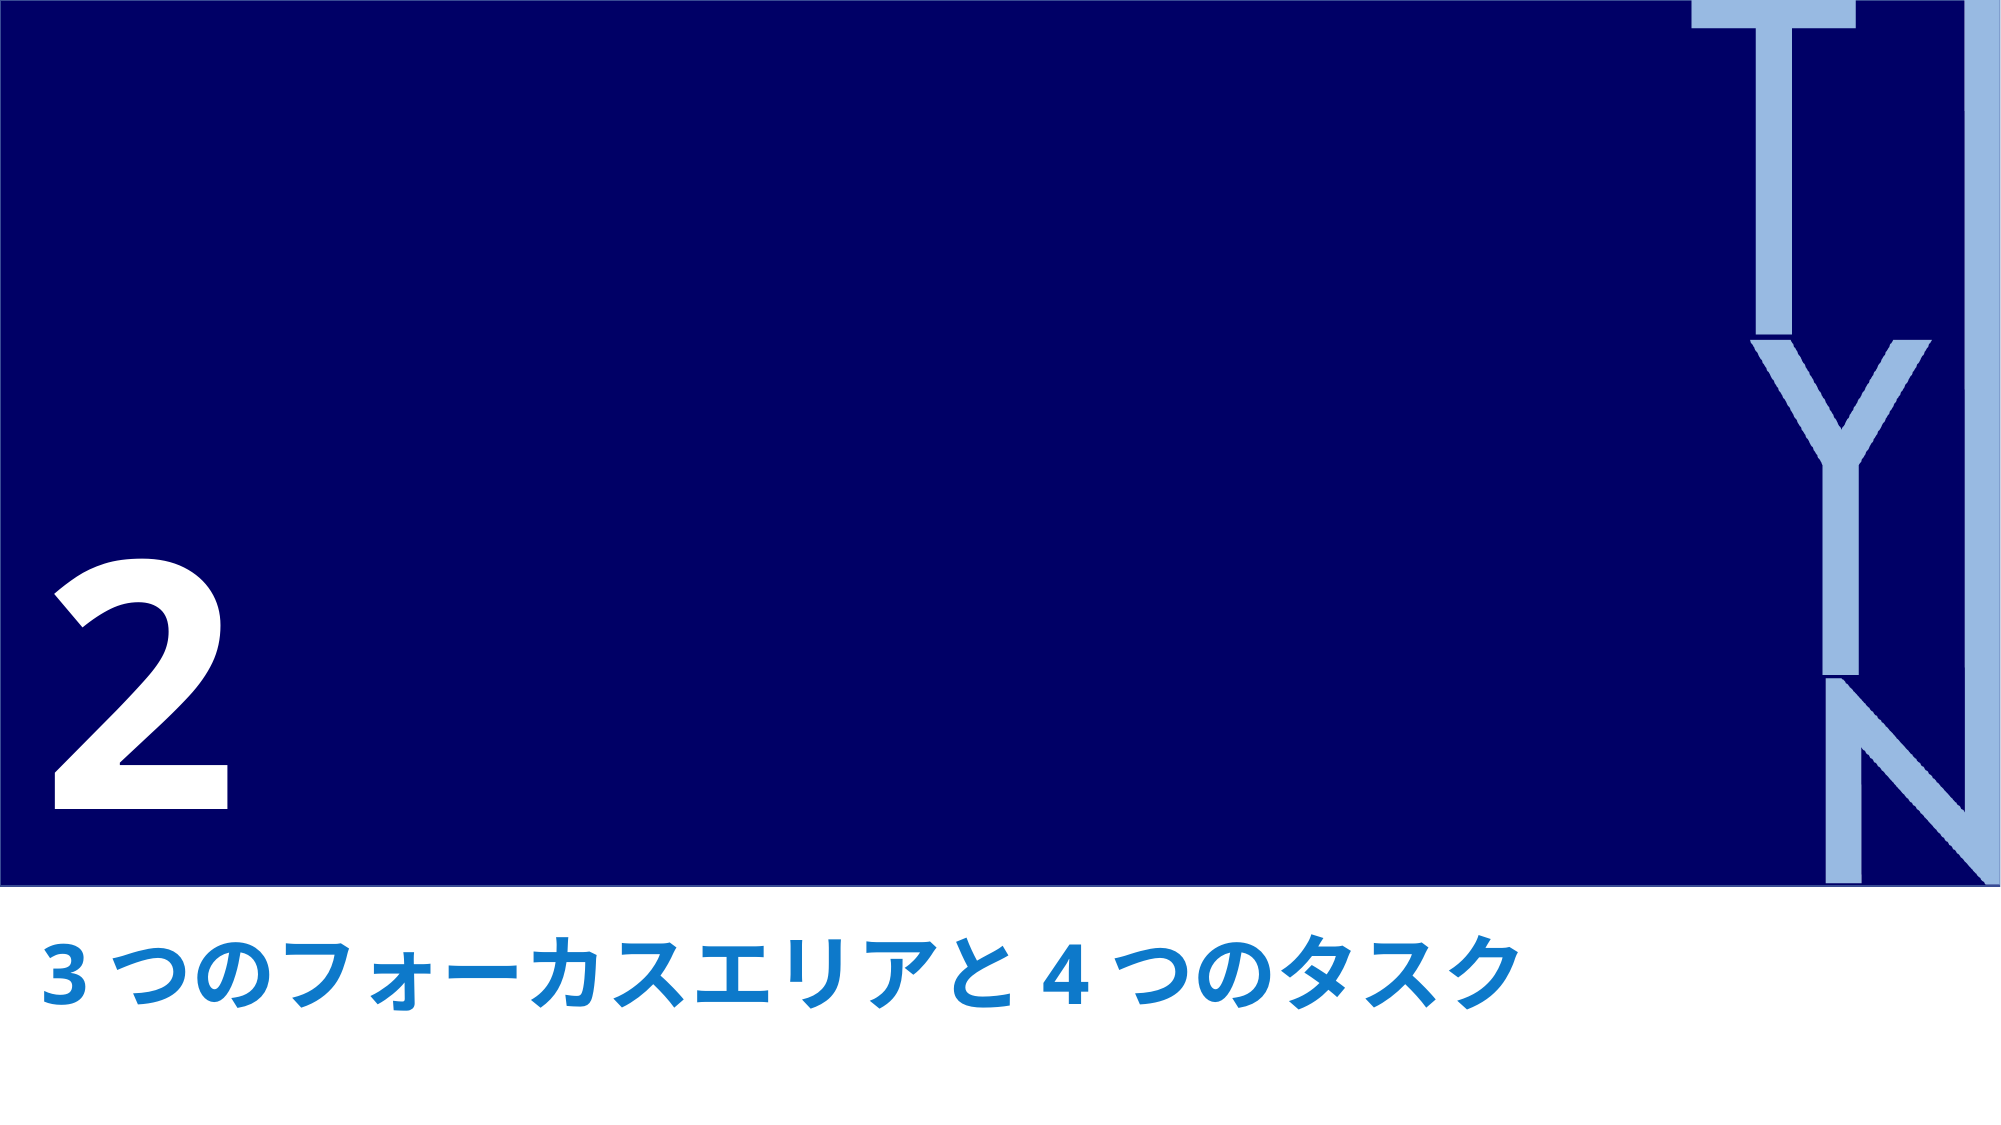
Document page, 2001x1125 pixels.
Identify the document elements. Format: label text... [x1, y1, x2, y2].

title 3つのフォーカスエリアと4つのタスク [41, 915, 1932, 1040]
list 2 [41, 326, 810, 885]
picture [1691, 0, 2000, 885]
